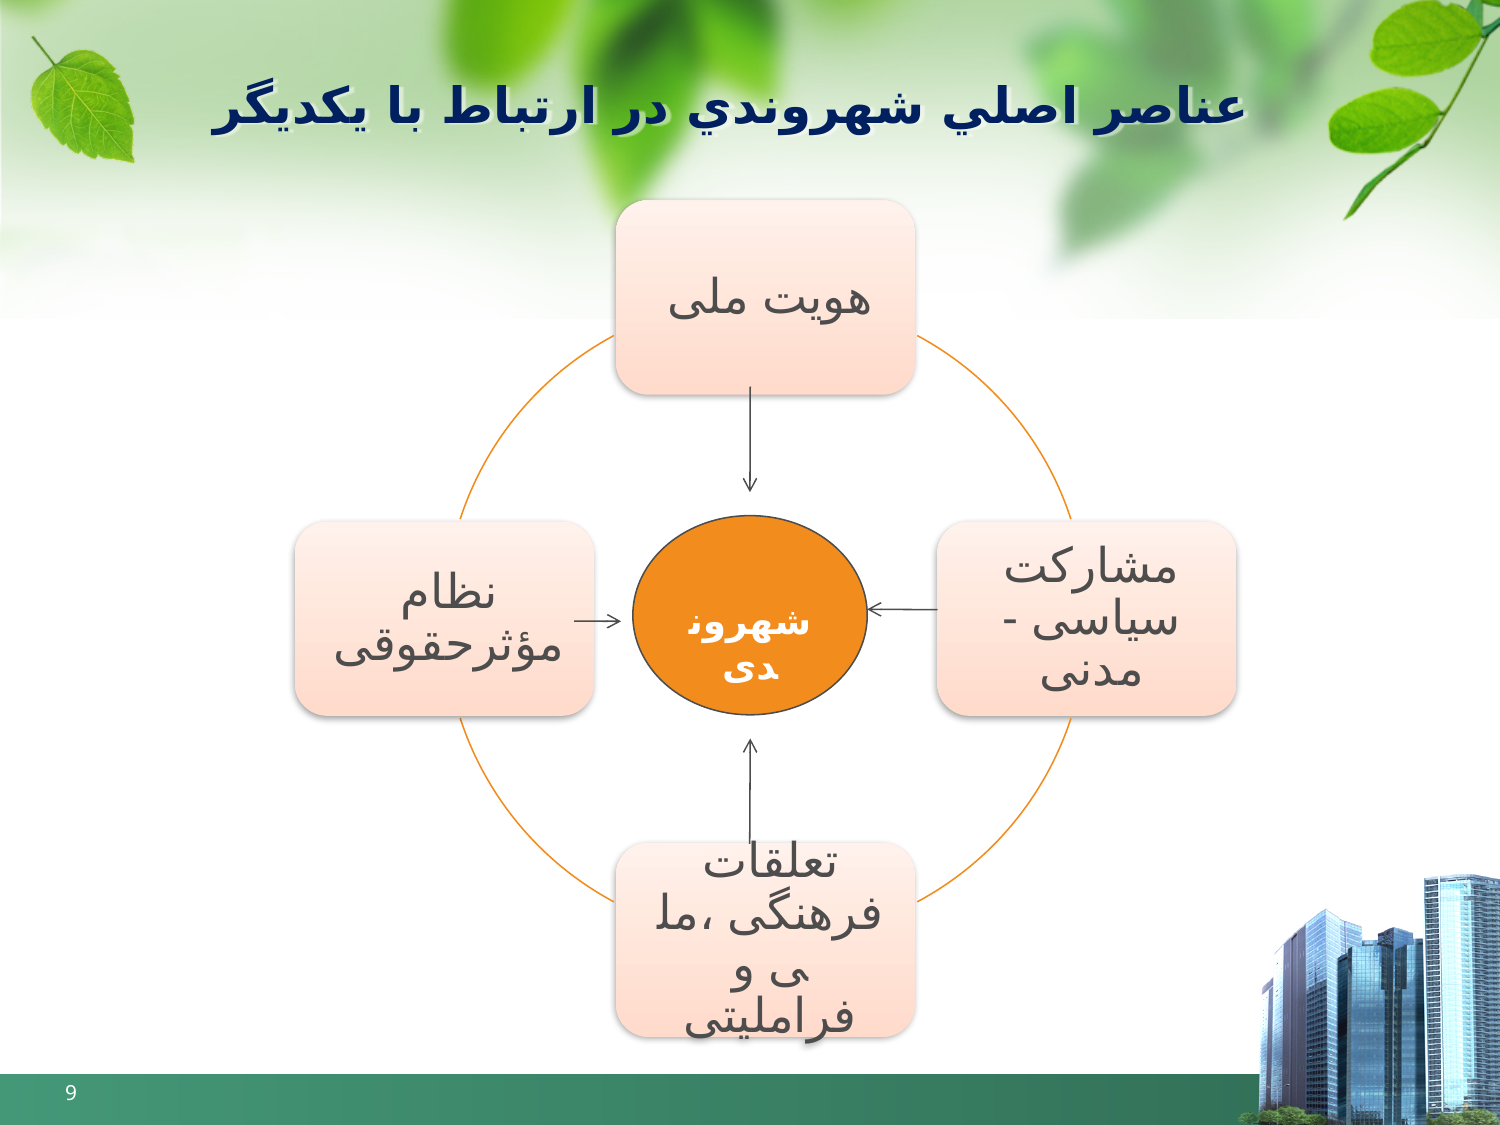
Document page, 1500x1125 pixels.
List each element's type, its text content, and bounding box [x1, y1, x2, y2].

title عناصر اصلي شهروندي در ارتباط با يكديگر [137, 57, 1325, 150]
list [77, 199, 1454, 1038]
slide_number 9 [50, 1072, 138, 1113]
picture [0, 0, 1500, 319]
